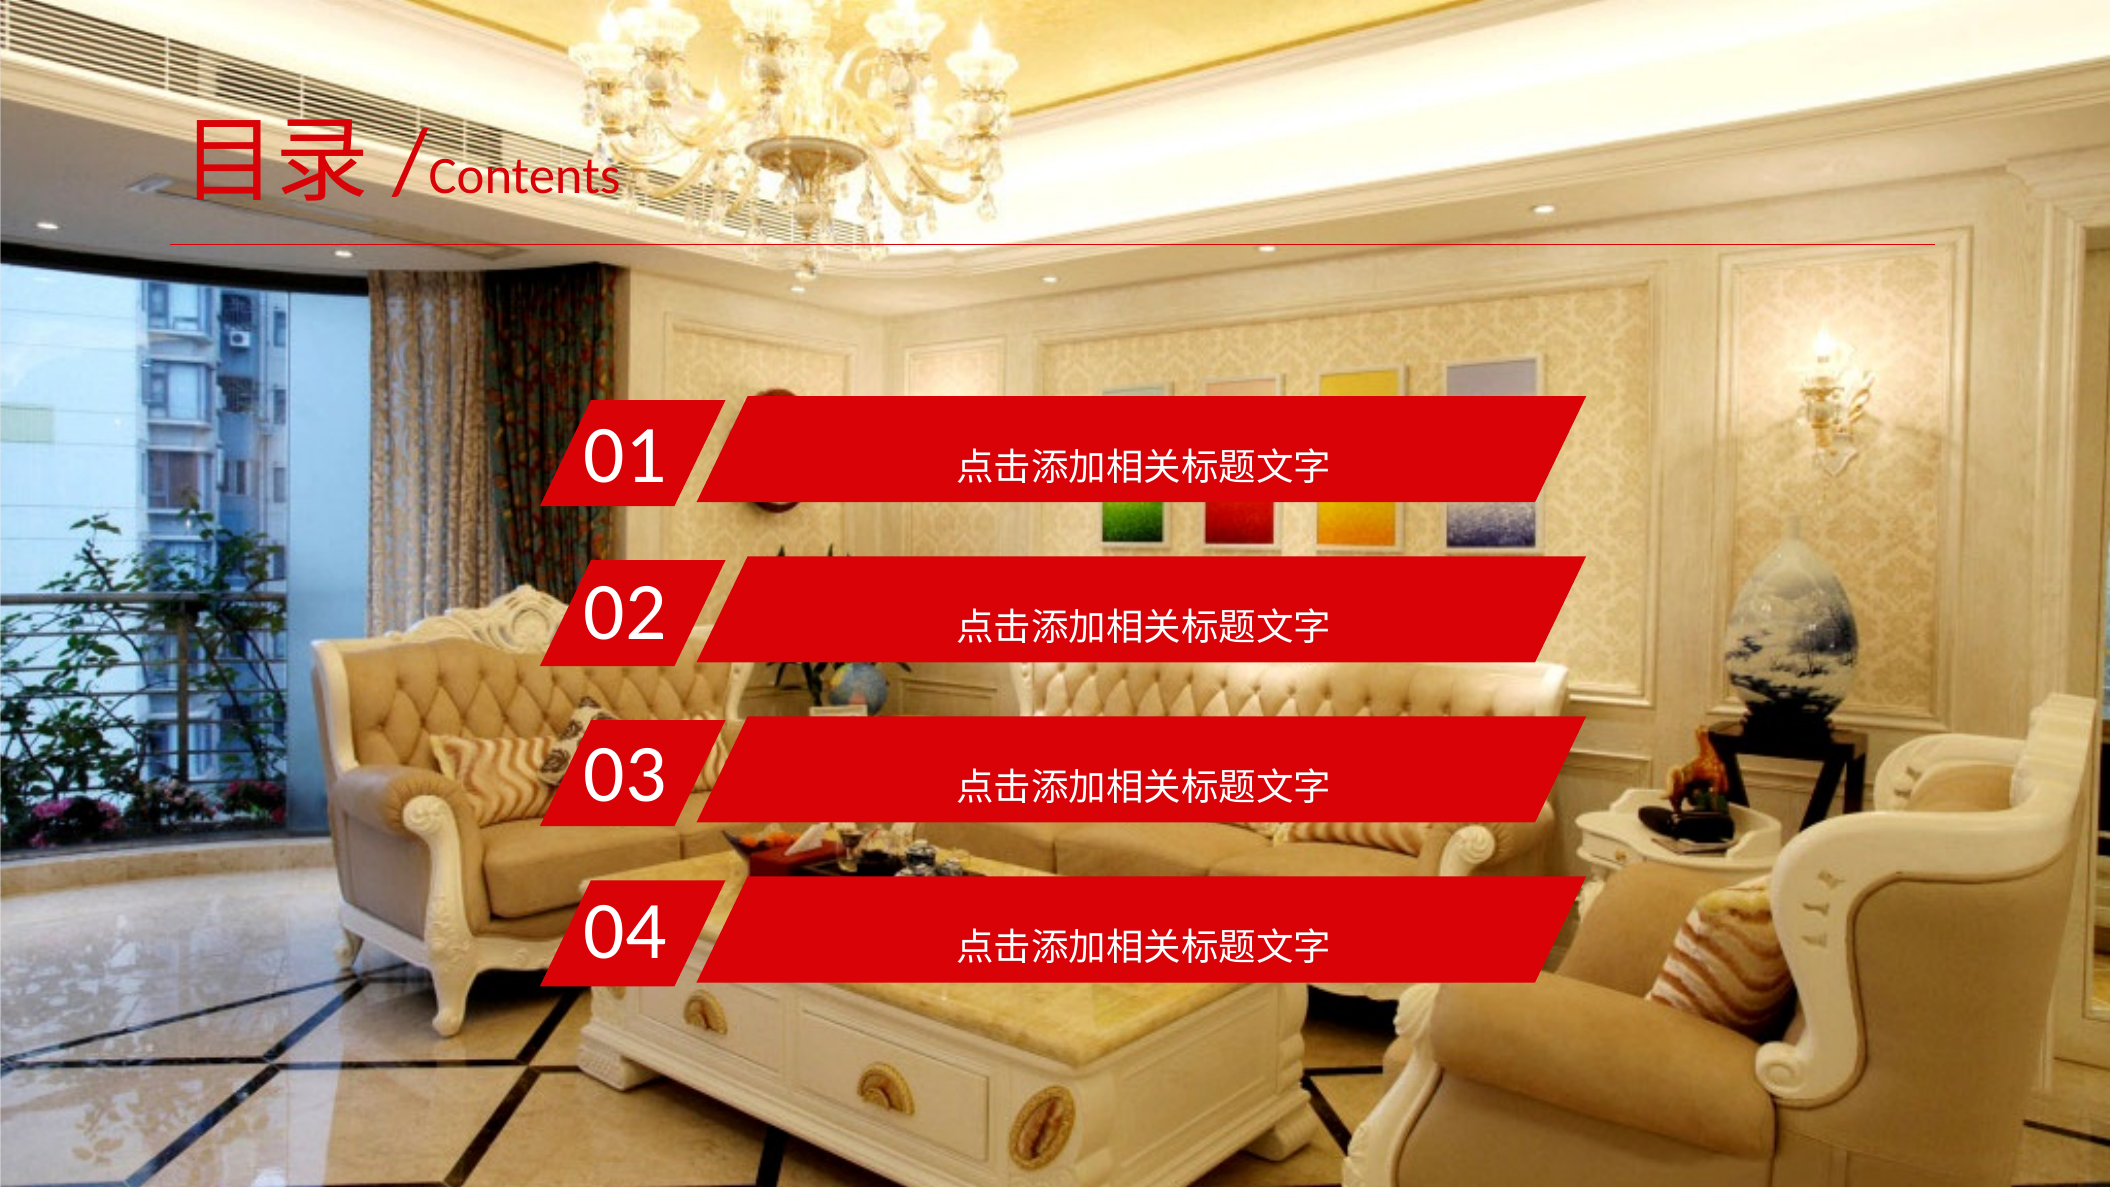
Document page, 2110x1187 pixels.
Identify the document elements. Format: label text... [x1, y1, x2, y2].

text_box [539, 869, 747, 987]
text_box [539, 549, 747, 667]
text_box [0, 0, 2110, 1187]
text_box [696, 396, 1587, 503]
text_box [696, 556, 1587, 663]
text_box 目录/Contents [141, 99, 662, 214]
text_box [696, 716, 1587, 823]
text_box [539, 393, 747, 508]
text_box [539, 711, 747, 827]
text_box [696, 876, 1587, 983]
